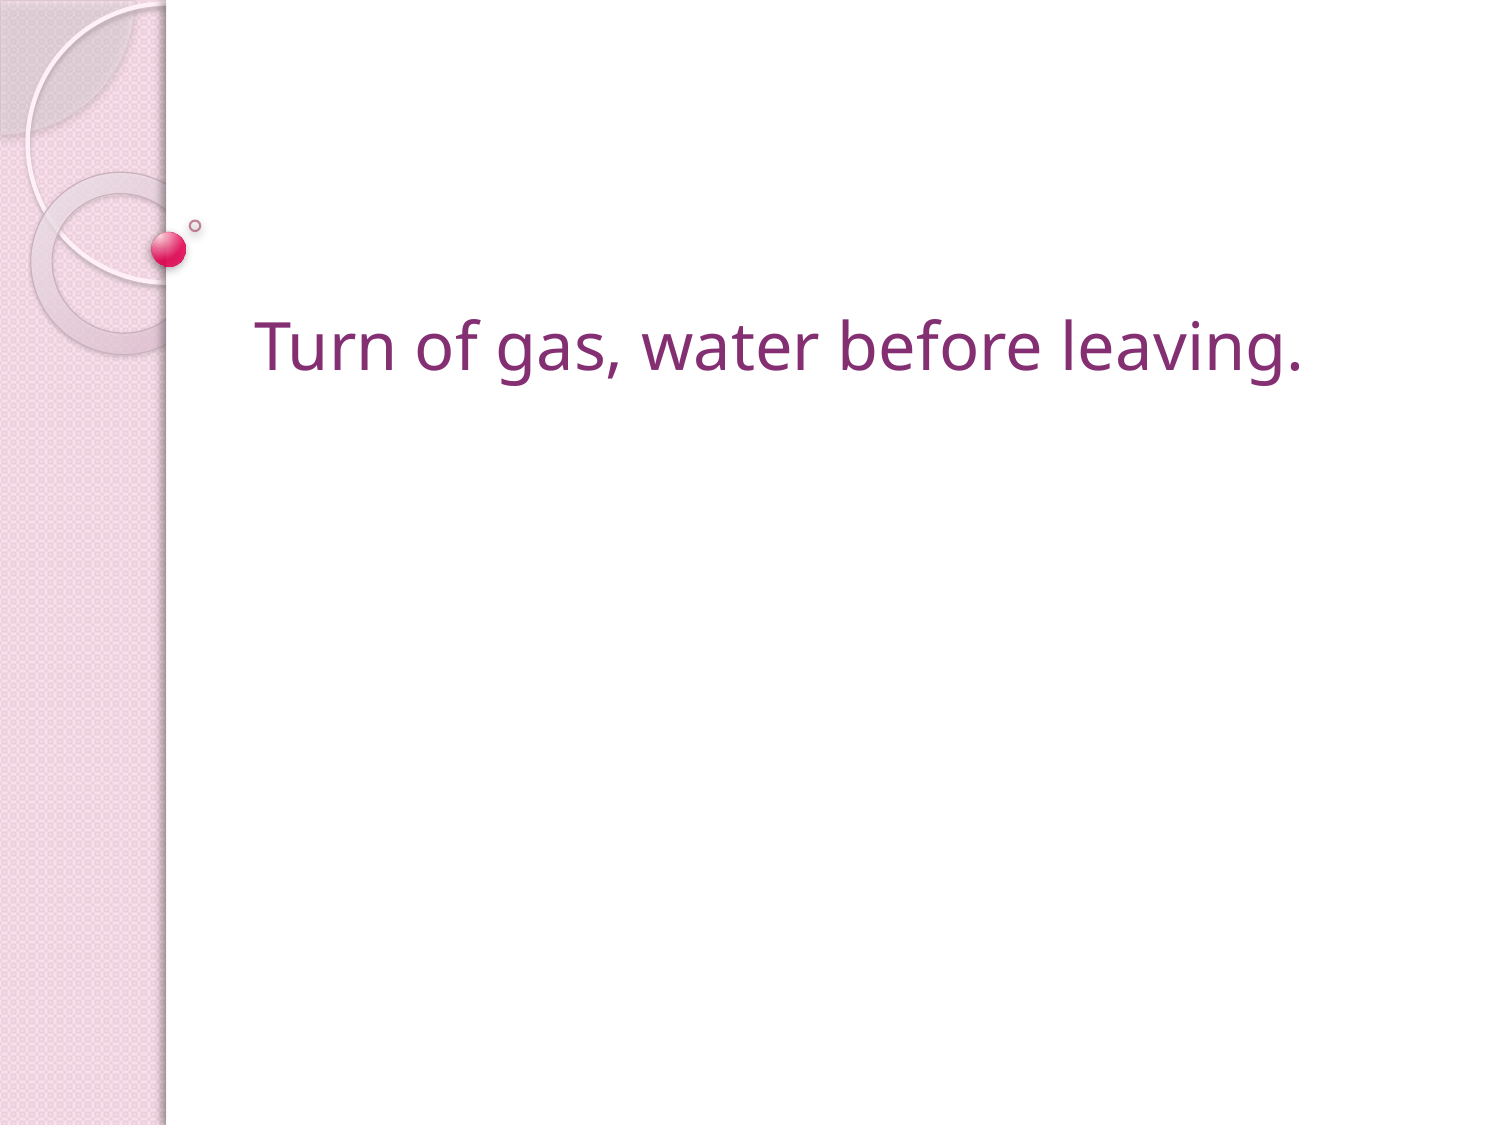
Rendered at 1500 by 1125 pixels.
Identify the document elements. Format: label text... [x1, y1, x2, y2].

subtitle Turn of gas, water before leaving. [234, 303, 1450, 591]
